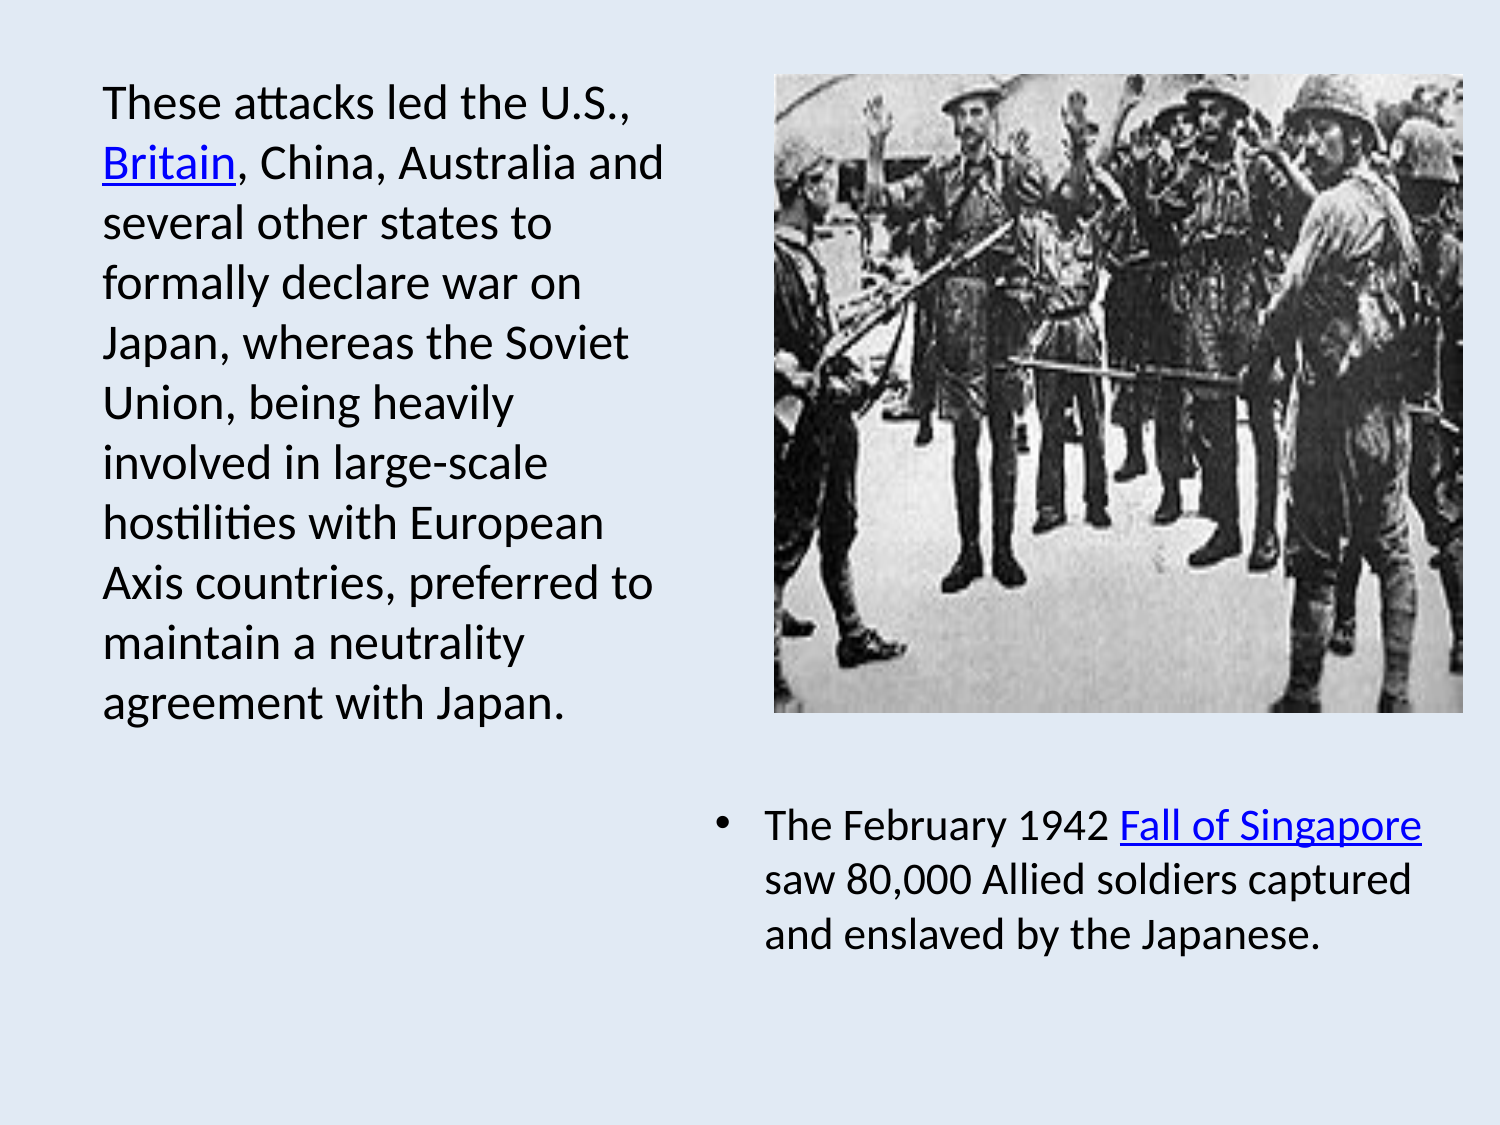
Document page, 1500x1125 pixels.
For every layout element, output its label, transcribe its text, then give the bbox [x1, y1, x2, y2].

list The February 1942 Fall of Singapore saw 80,000 Allied soldiers captured and enslaved by the Japanese. [699, 787, 1463, 1005]
picture [774, 74, 1463, 713]
text_box These attacks led the U.S., Britain, China, Australia and several other states to formally declare war on Japan, whereas the Soviet Union, being heavily involved in large-scale hostilities with European Axis countries, preferred to maintain a neutrality agreement with Japan. [87, 62, 688, 738]
